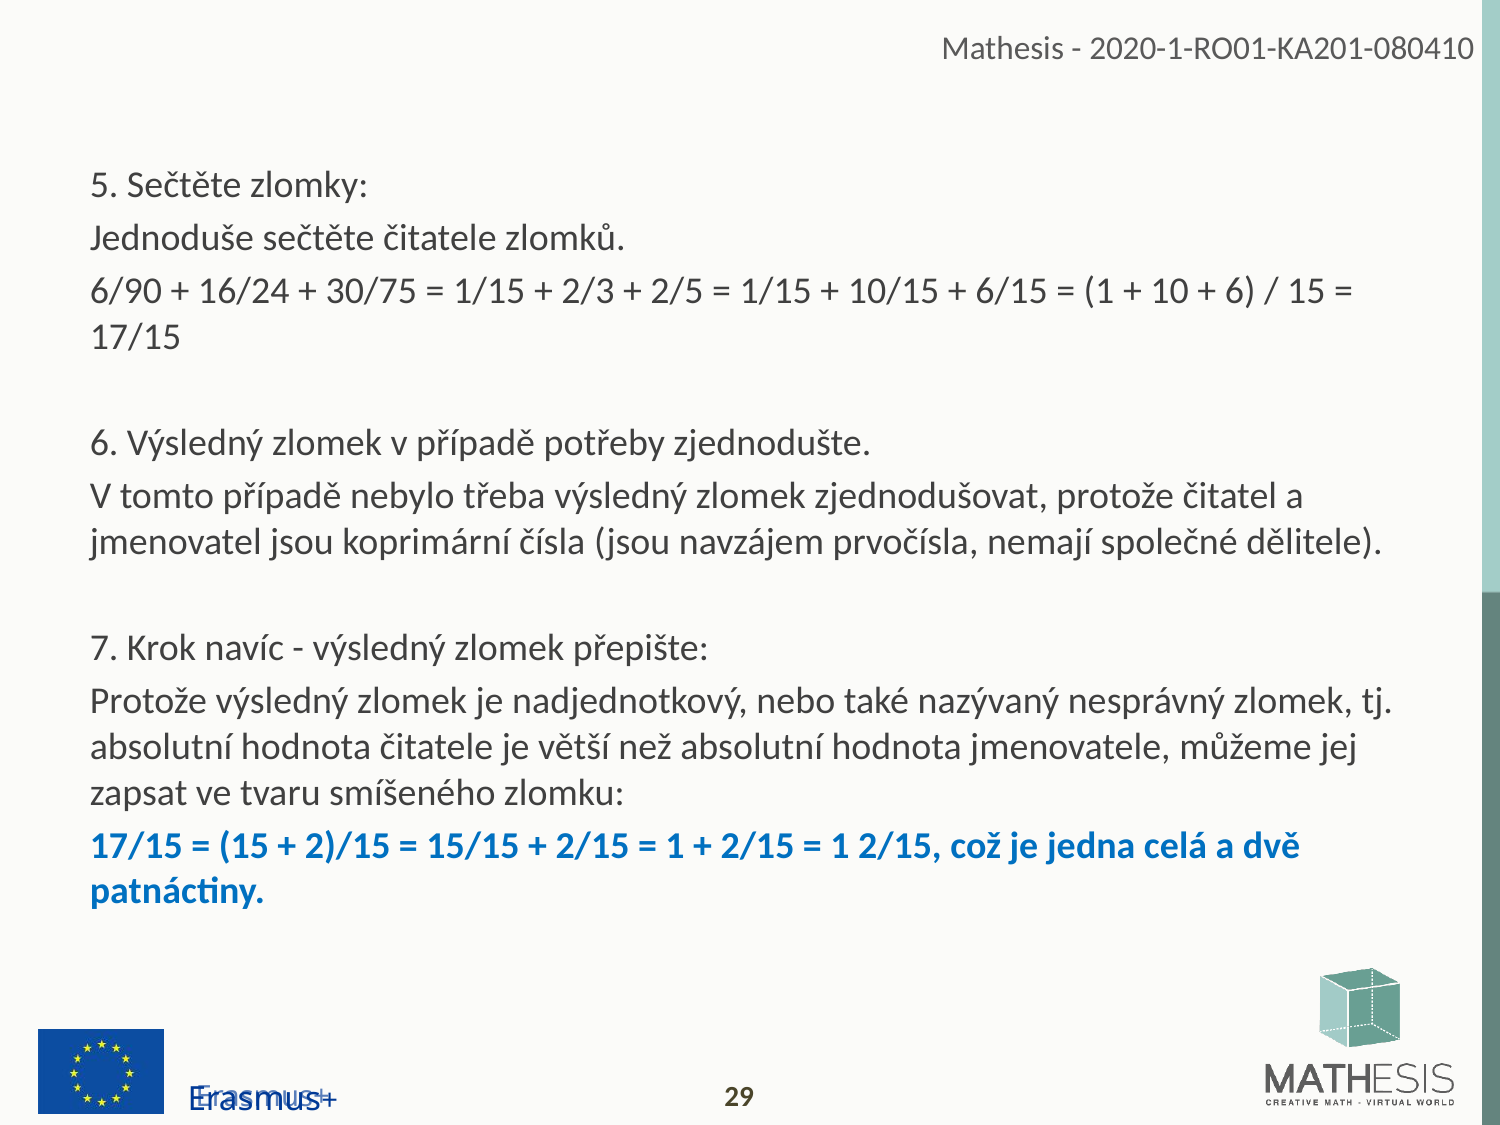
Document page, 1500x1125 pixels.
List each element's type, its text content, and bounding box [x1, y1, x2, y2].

list 5. Sečtěte zlomky: Jednoduše sečtěte čitatele zlomků. 6/90 + 16/24 + 30/75 = 1/15 + 2/3 + 2/5 = 1/15 + 10/15 + 6/15 = (1 + 10 + 6) / 15 = 17/15 6. Výsledný zlomek v případě potřeby zjednodušte. V tomto případě nebylo třeba výsledný zlomek zjednodušovat, protože čitatel a jmenovatel jsou koprimární čísla (jsou navzájem prvočísla, nemají společné dělitele). 7. Krok navíc - výsledný zlomek přepište: Protože výsledný zlomek je nadjednotkový, nebo také nazývaný nesprávný zlomek, tj. absolutní hodnota čitatele je větší než absolutní hodnota jmenovatele, můžeme jej zapsat ve tvaru smíšeného zlomku: 17/15 = (15 + 2)/15 = 15/15 + 2/15 = 1 + 2/15 = 1 2/15, což je jedna celá a dvě patnáctiny. [75, 152, 1425, 966]
picture [38, 1029, 164, 1114]
